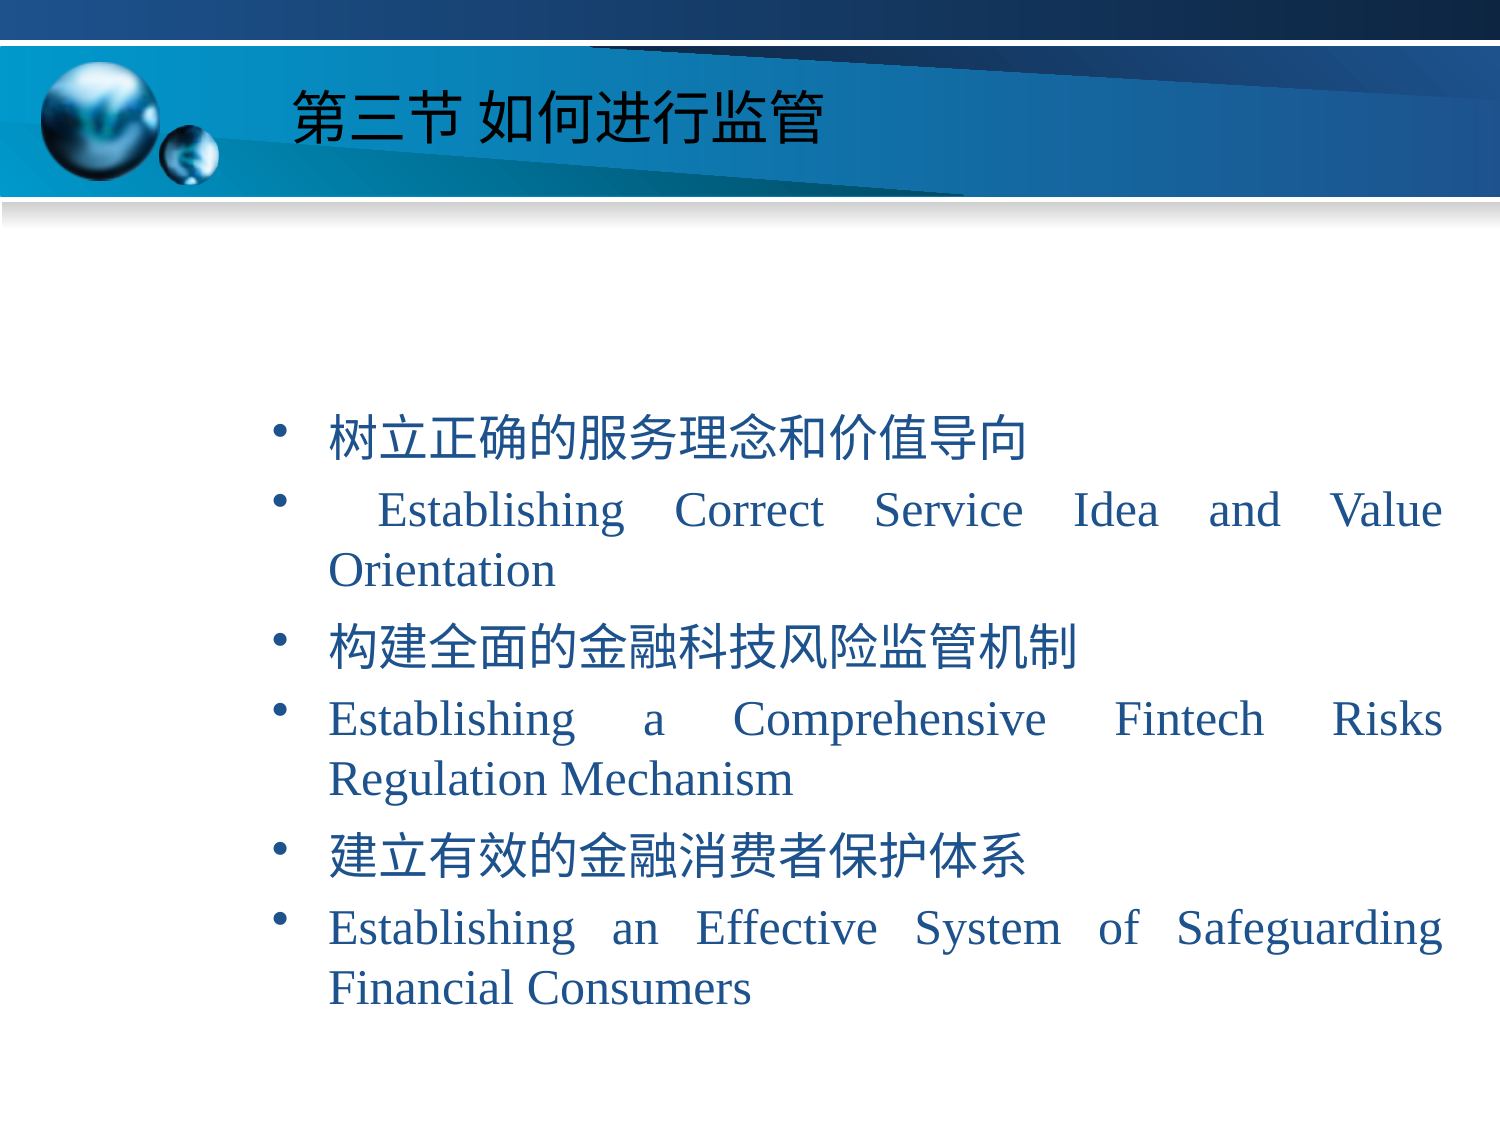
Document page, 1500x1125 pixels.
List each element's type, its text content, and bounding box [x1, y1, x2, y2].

text_box 构建全面的金融科技风险监管机制 Establishing a Comprehensive Fintech Risks Regulation Mechanism [257, 608, 1459, 814]
text_box 树立正确的服务理念和价值导向 Establishing Correct Service Idea and Value Orientation [257, 399, 1459, 605]
picture [42, 63, 159, 180]
title 第三节 如何进行监管 [274, 44, 1363, 188]
picture [160, 126, 218, 184]
text_box 建立有效的金融消费者保护体系 Establishing an Effective System of Safeguarding Financial Consumers [257, 817, 1459, 1022]
